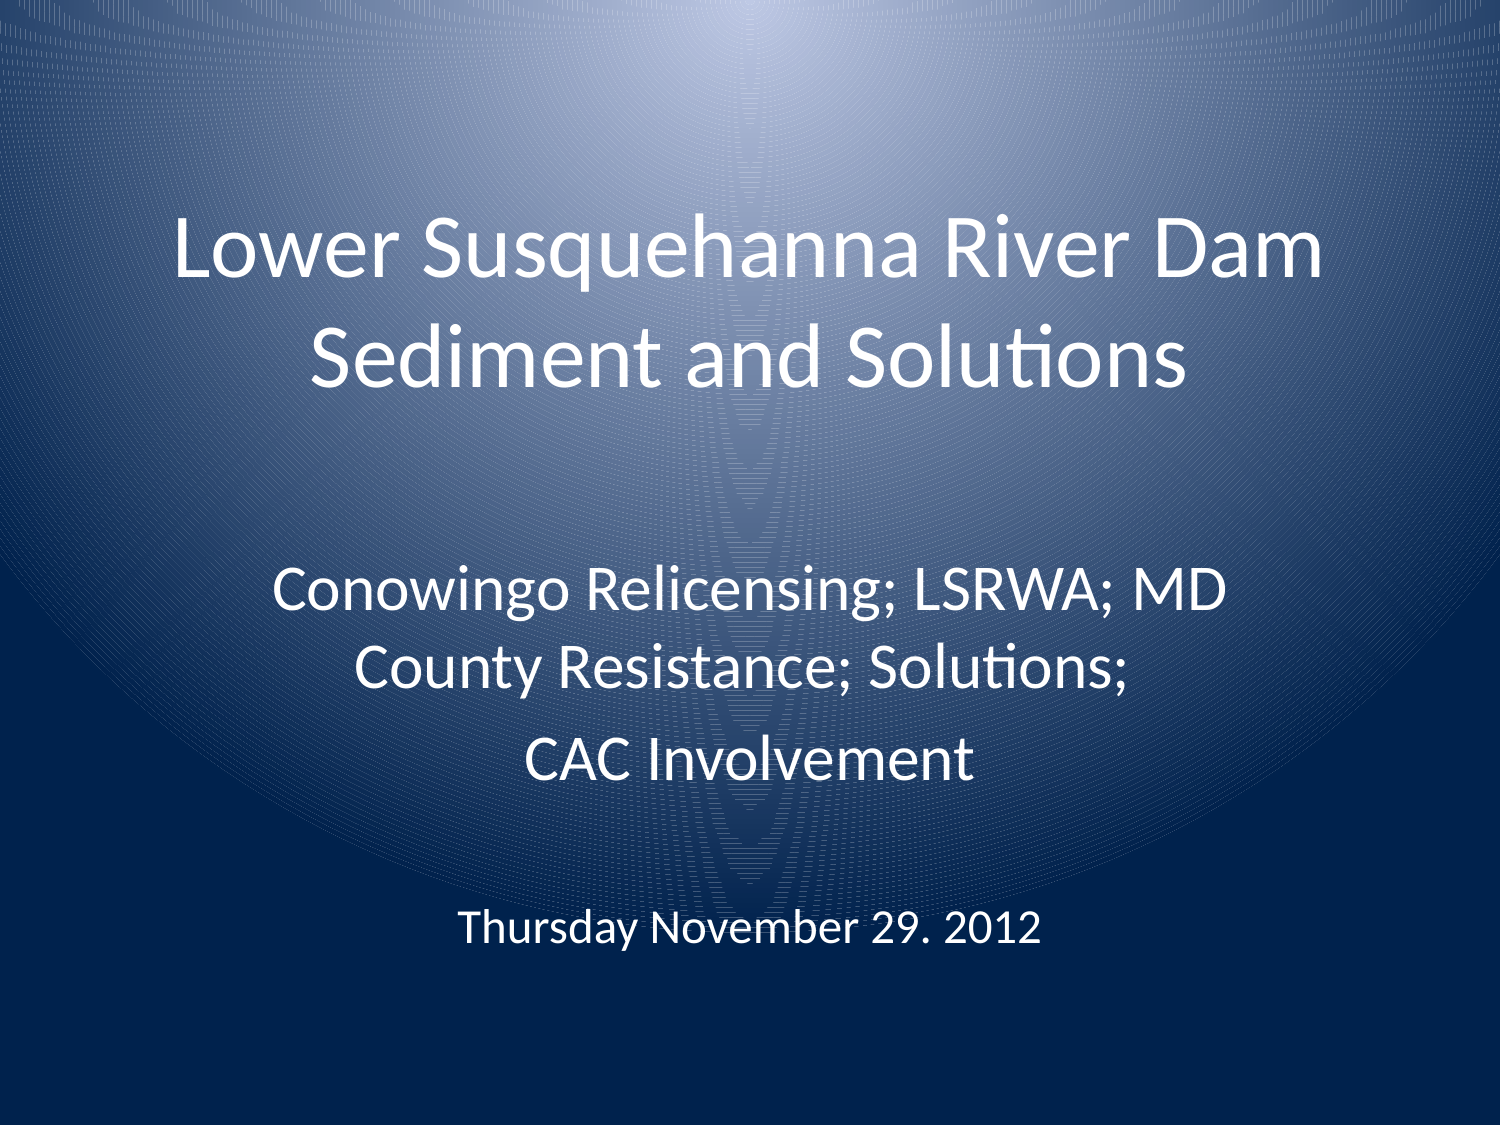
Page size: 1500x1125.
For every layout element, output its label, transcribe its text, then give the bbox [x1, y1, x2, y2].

subtitle Conowingo Relicensing; LSRWA; MD County Resistance; Solutions; CAC Involvement Thursday November 29. 2012 [225, 537, 1275, 963]
title Lower Susquehanna River Dam Sediment and Solutions [112, 174, 1388, 417]
